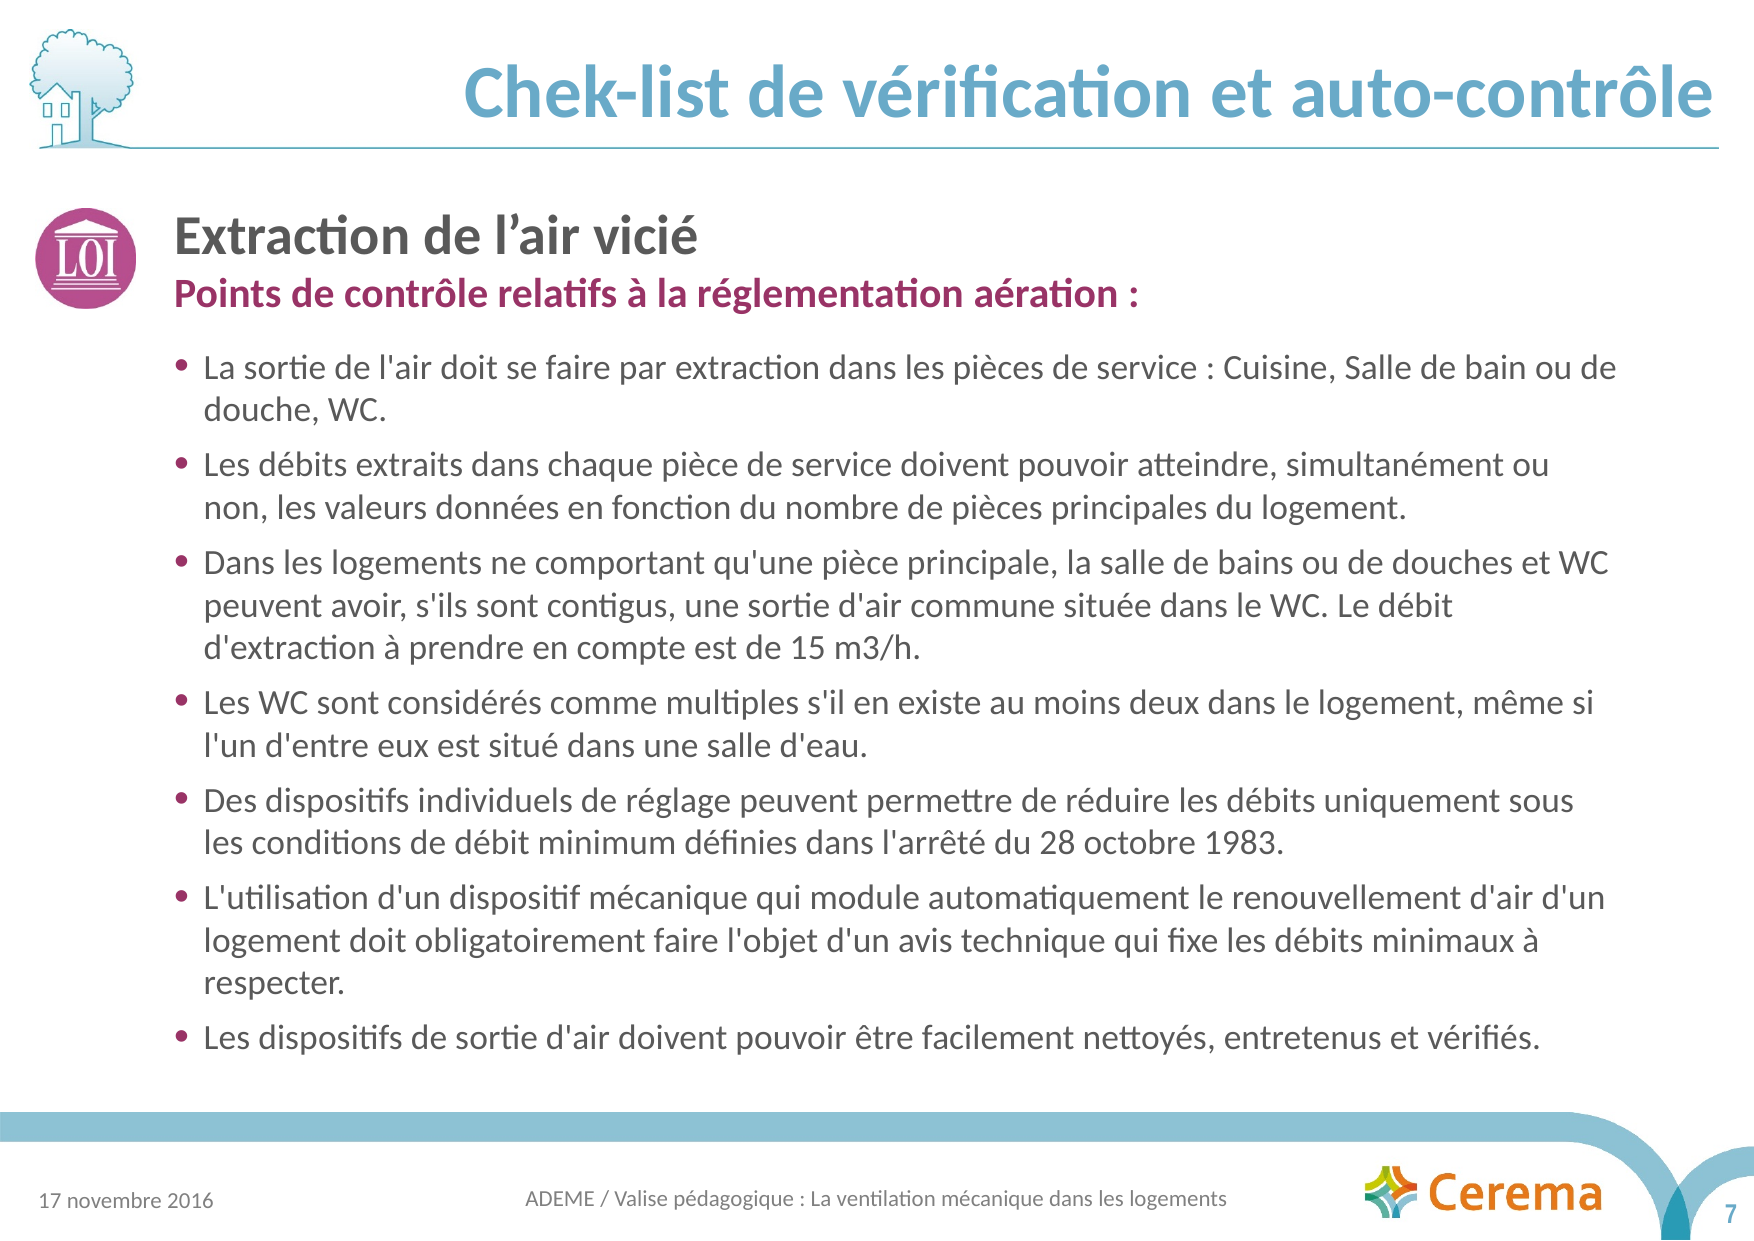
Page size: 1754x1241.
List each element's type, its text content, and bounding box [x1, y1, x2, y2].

picture [35, 208, 136, 310]
text_box Extraction de l’air vicié Points de contrôle relatifs à la réglementation aération : [159, 190, 1421, 324]
picture [29, 29, 1719, 149]
picture [0, 1112, 1754, 1240]
text_box Chek-list de vérification et auto-contrôle [144, 35, 1731, 136]
text_box La sortie de l'air doit se faire par extraction dans les pièces de service : Cuisine, Salle de bain ou de douche, WC. Les débits extraits dans chaque pièce de service doivent pouvoir atteindre, simultanément ou non, les valeurs données en fonction du nombre de pièces principales du logement. Dans les logements ne comportant qu'une pièce principale, la salle de bains ou de douches et WC peuvent avoir, s'ils sont contigus, une sortie d'air commune située dans le WC. Le débit d'extraction à prendre en compte est de 15 m3/h. Les WC sont considérés comme multiples s'il en existe au moins deux dans le logement, même si l'un d'entre eux est situé dans une salle d'eau. Des dispositifs individuels de réglage peuvent permettre de réduire les débits uniquement sous les conditions de débit minimum définies dans l'arrêté du 28 octobre 1983. L'utilisation d'un dispositif mécanique qui module automatiquement le renouvellement d'air d'un logement doit obligatoirement faire l'objet d'un avis technique qui fixe les débits minimaux à respecter. Les dispositifs de sortie d'air doivent pouvoir être facilement nettoyés, entretenus et vérifiés. [159, 336, 1636, 1065]
